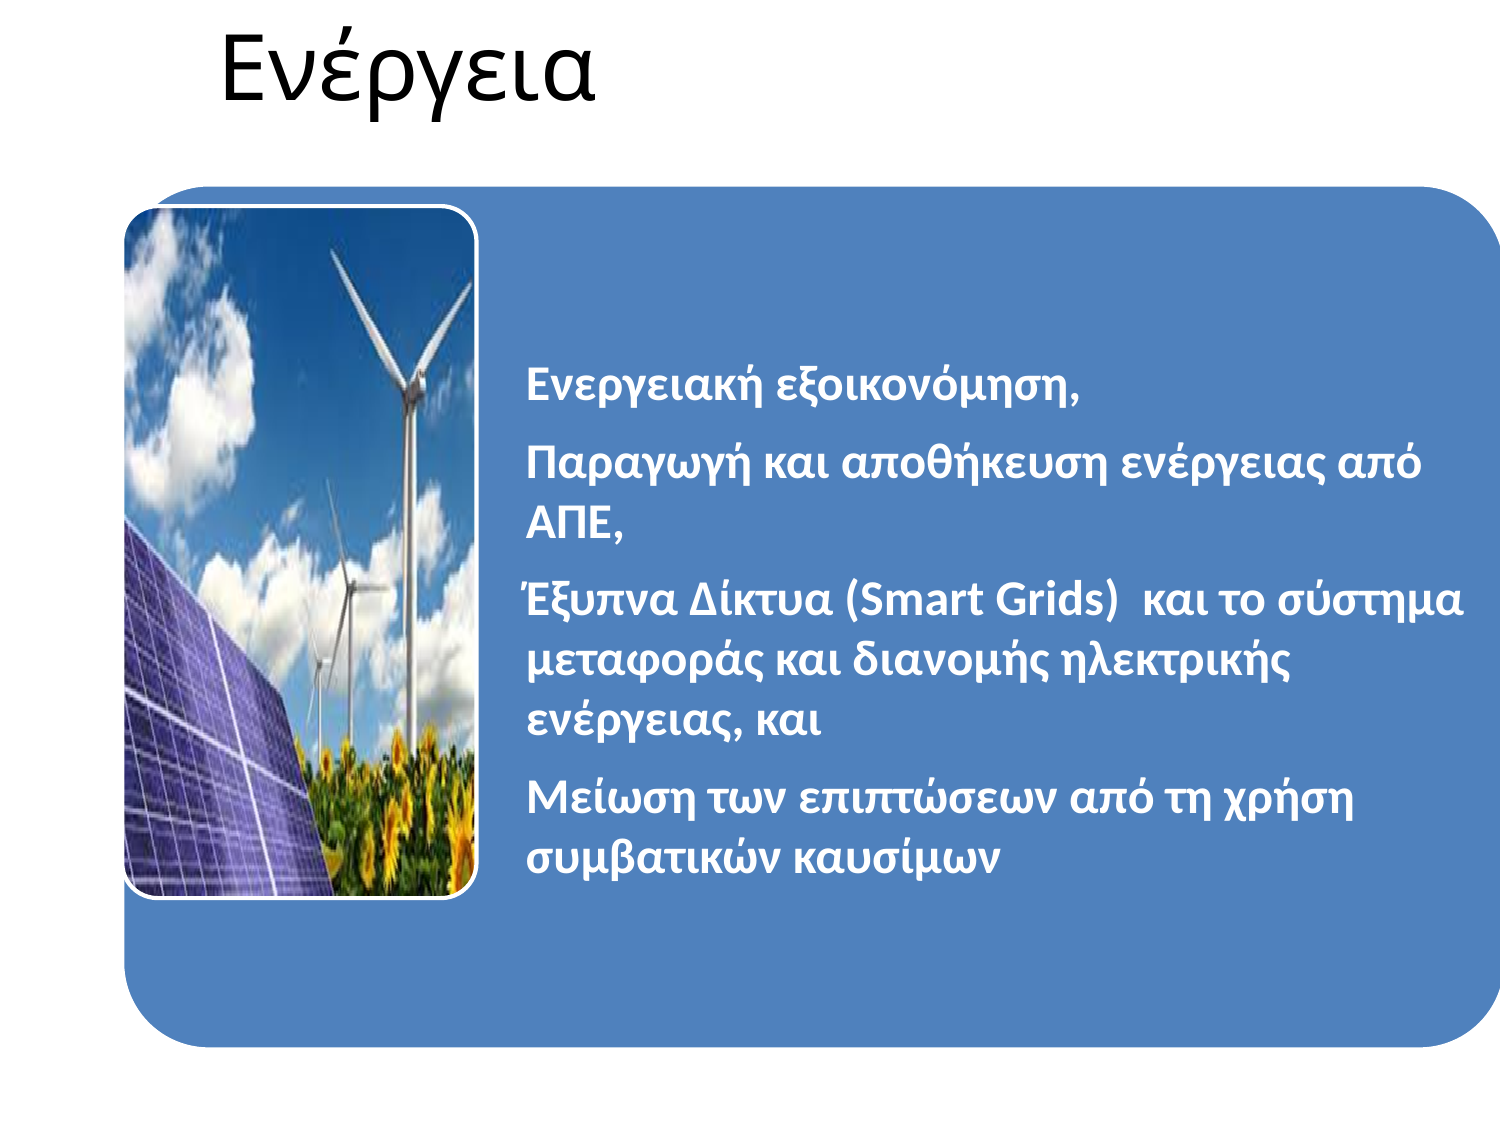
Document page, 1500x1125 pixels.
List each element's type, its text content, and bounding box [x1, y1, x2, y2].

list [121, 184, 1500, 1050]
title Ενέργεια [135, 0, 680, 128]
